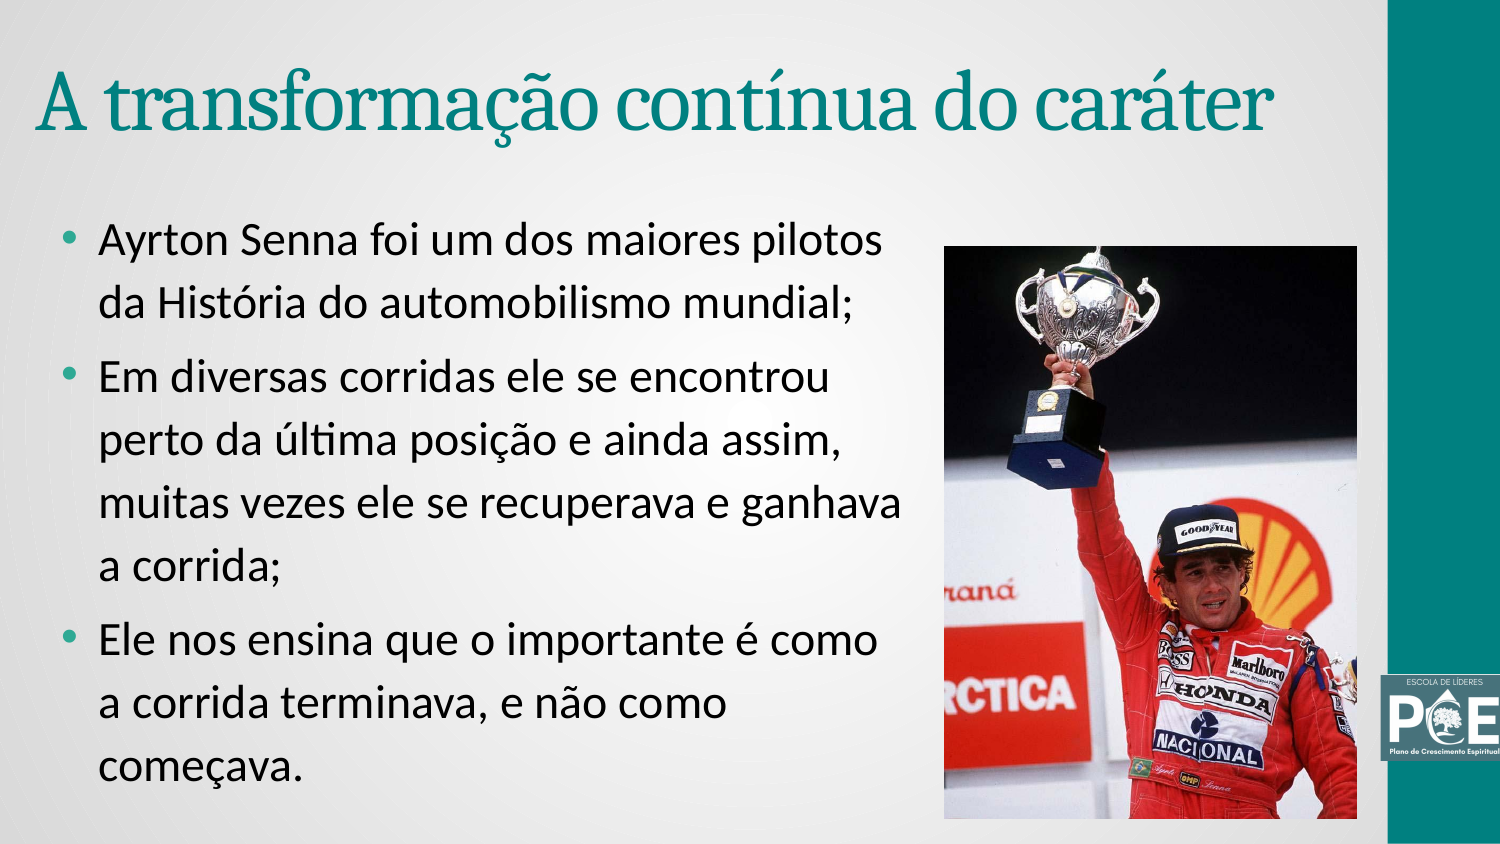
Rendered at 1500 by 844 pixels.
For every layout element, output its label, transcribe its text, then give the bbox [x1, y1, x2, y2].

list Ayrton Senna foi um dos maiores pilotos da História do automobilismo mundial; Em diversas corridas ele se encontrou perto da última posição e ainda assim, muitas vezes ele se recuperava e ganhava a corrida; Ele nos ensina que o importante é como a corrida terminava, e não como começava. [34, 185, 914, 808]
picture [944, 246, 1357, 819]
picture [1380, 674, 1500, 761]
title A transformação contínua do caráter [27, 25, 1454, 167]
